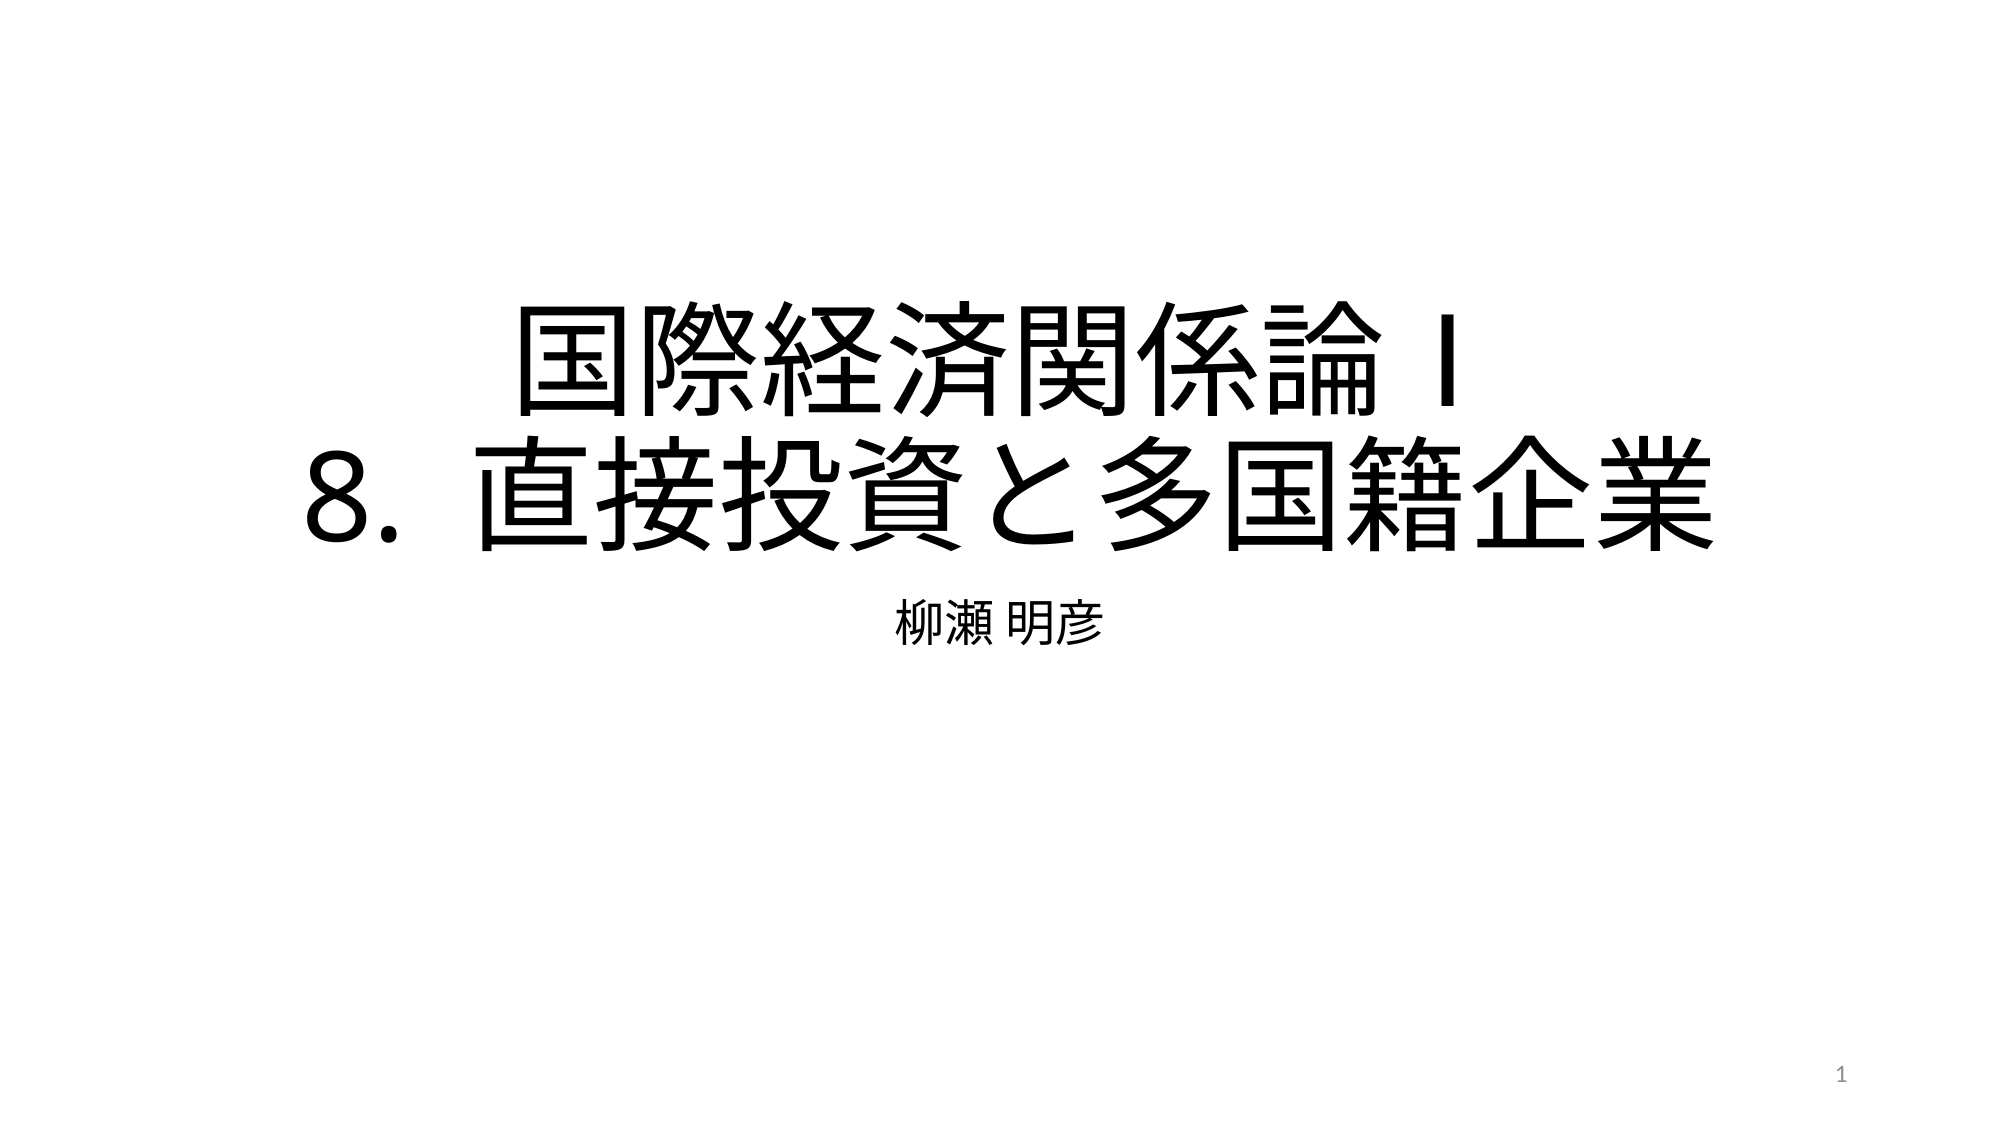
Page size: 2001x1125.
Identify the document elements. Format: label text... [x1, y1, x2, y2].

subtitle 柳瀬 明彦 [249, 590, 1750, 863]
slide_number 1 [1412, 1042, 1863, 1103]
title 国際経済関係論Ⅰ 8. 直接投資と多国籍企業 [122, 184, 1898, 576]
